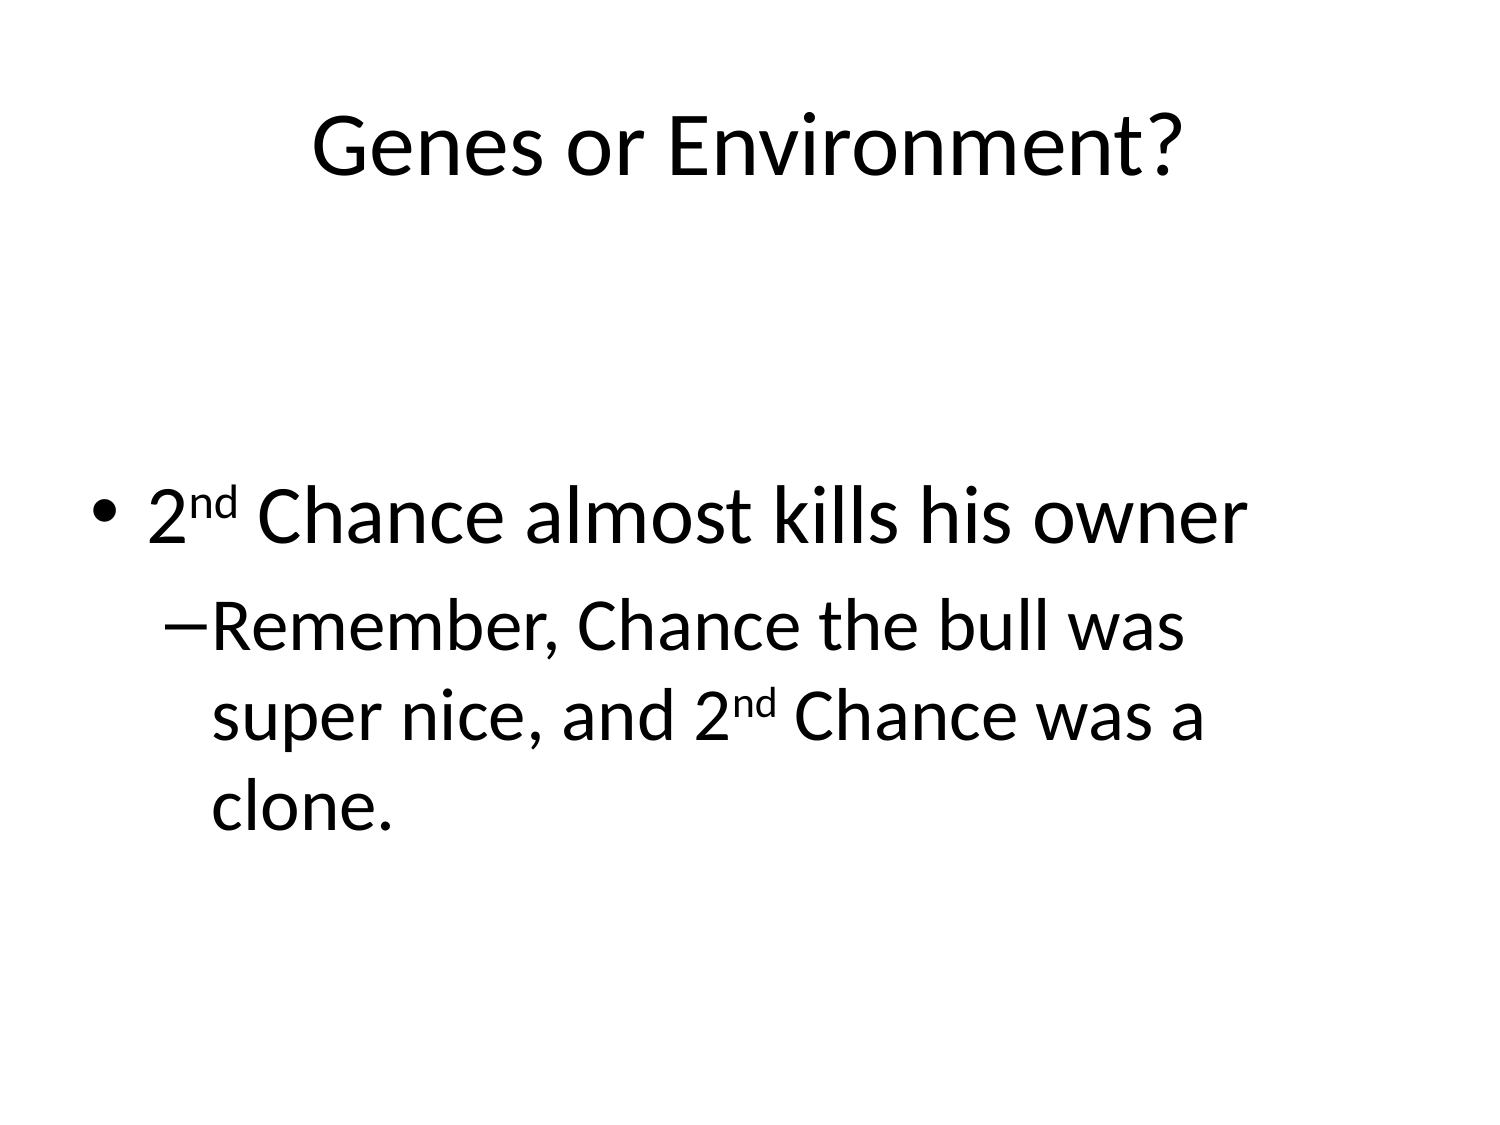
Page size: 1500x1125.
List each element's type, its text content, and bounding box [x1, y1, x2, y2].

title Genes or Environment? [75, 45, 1425, 233]
list 2nd Chance almost kills his owner Remember, Chance the bull was super nice, and 2nd Chance was a clone. [75, 262, 1336, 1005]
